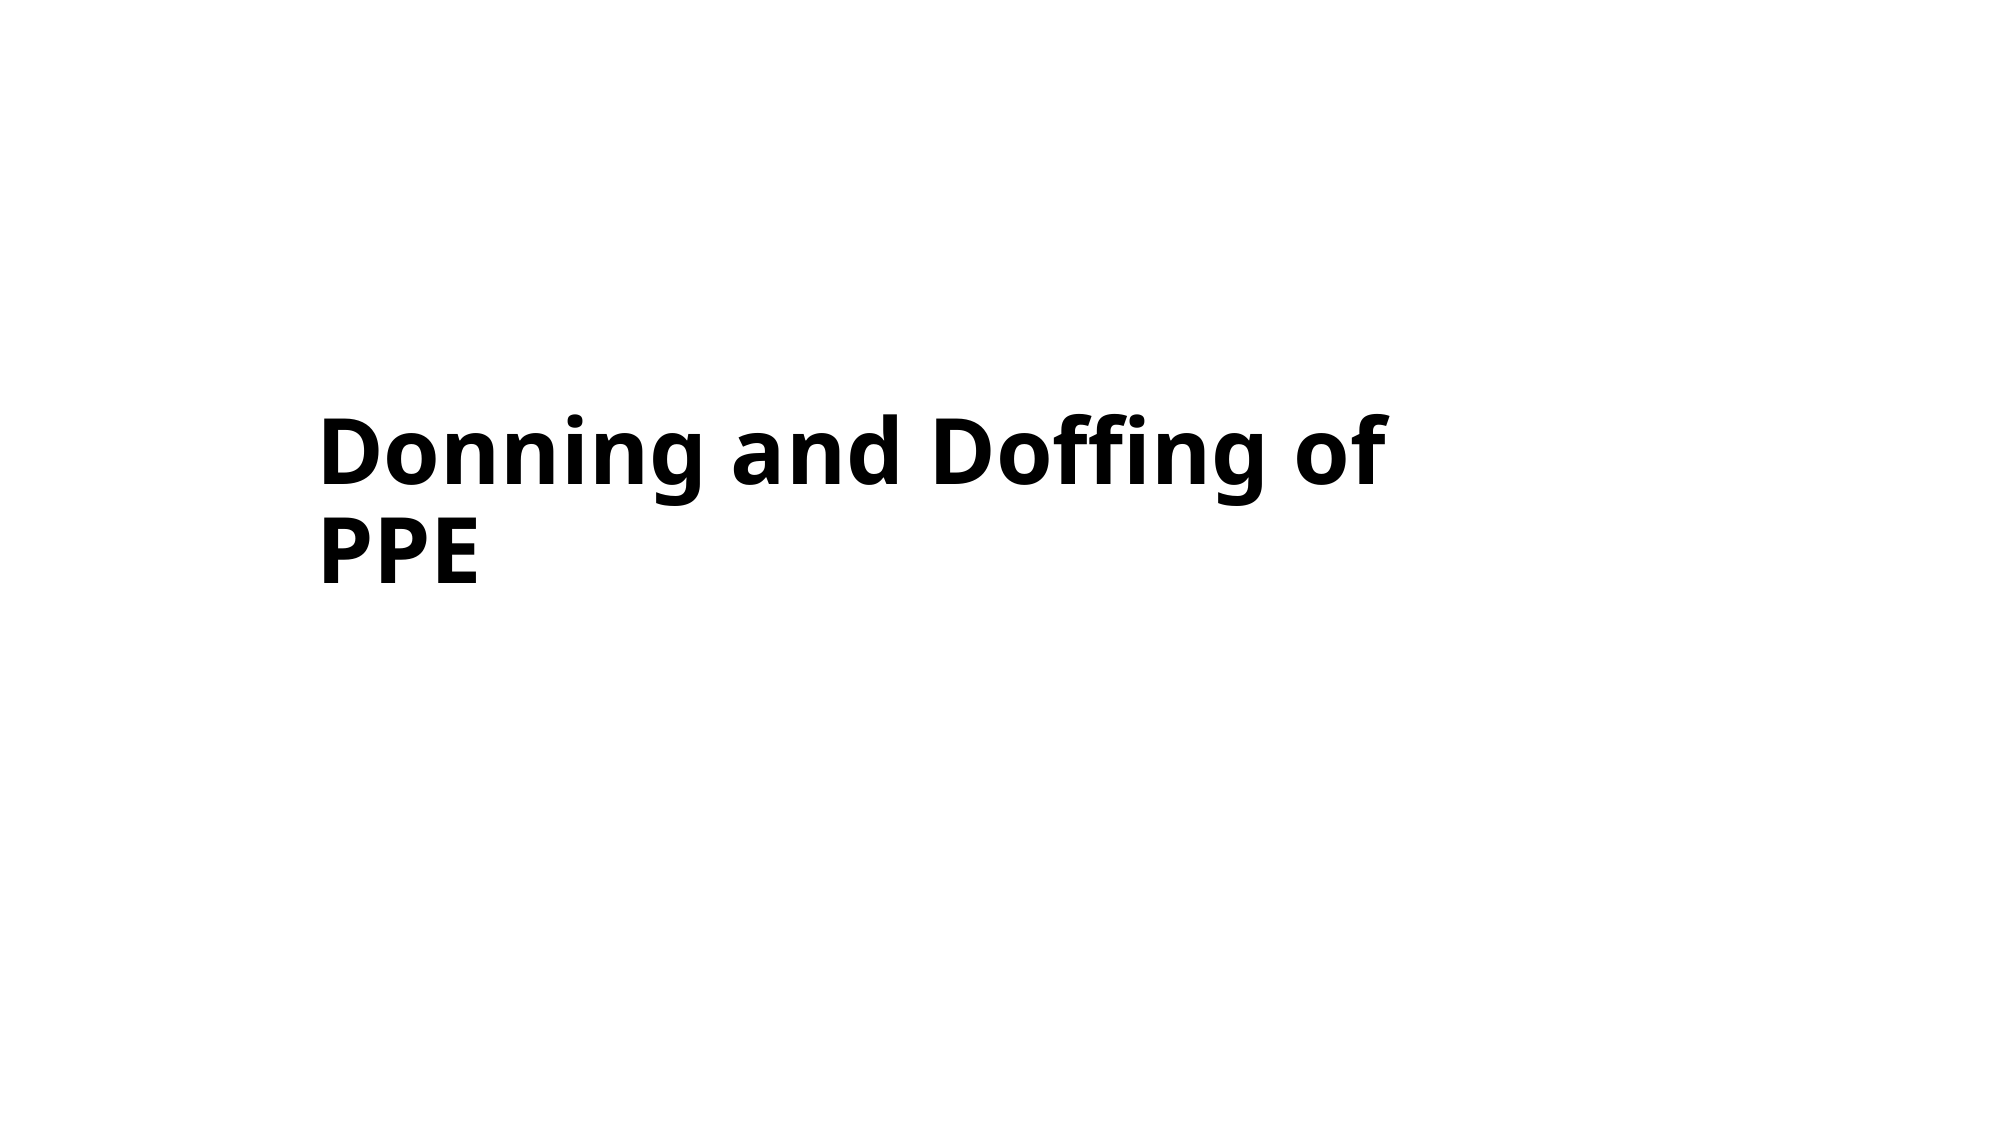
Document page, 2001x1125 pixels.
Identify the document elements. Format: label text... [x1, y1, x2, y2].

title Donning and Doffing of PPE [301, 395, 1465, 613]
